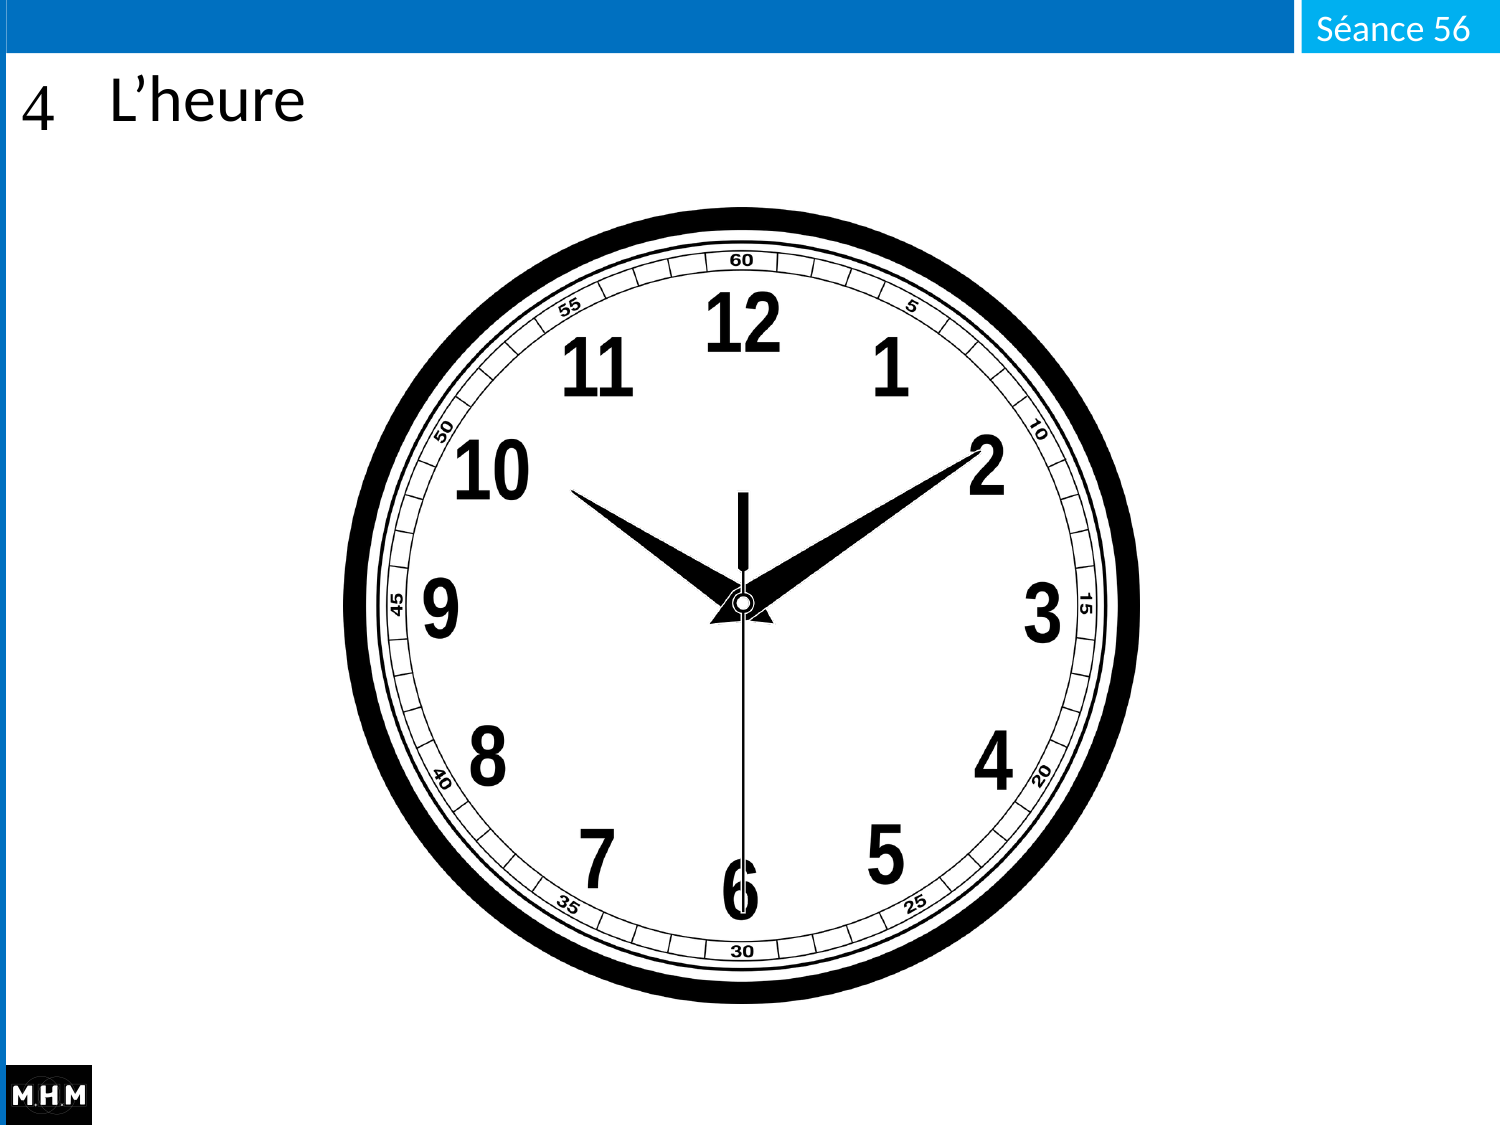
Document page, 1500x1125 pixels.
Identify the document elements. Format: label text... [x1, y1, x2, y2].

picture [6, 1065, 92, 1125]
picture [343, 207, 1140, 1004]
title L’heure [94, 57, 1389, 144]
